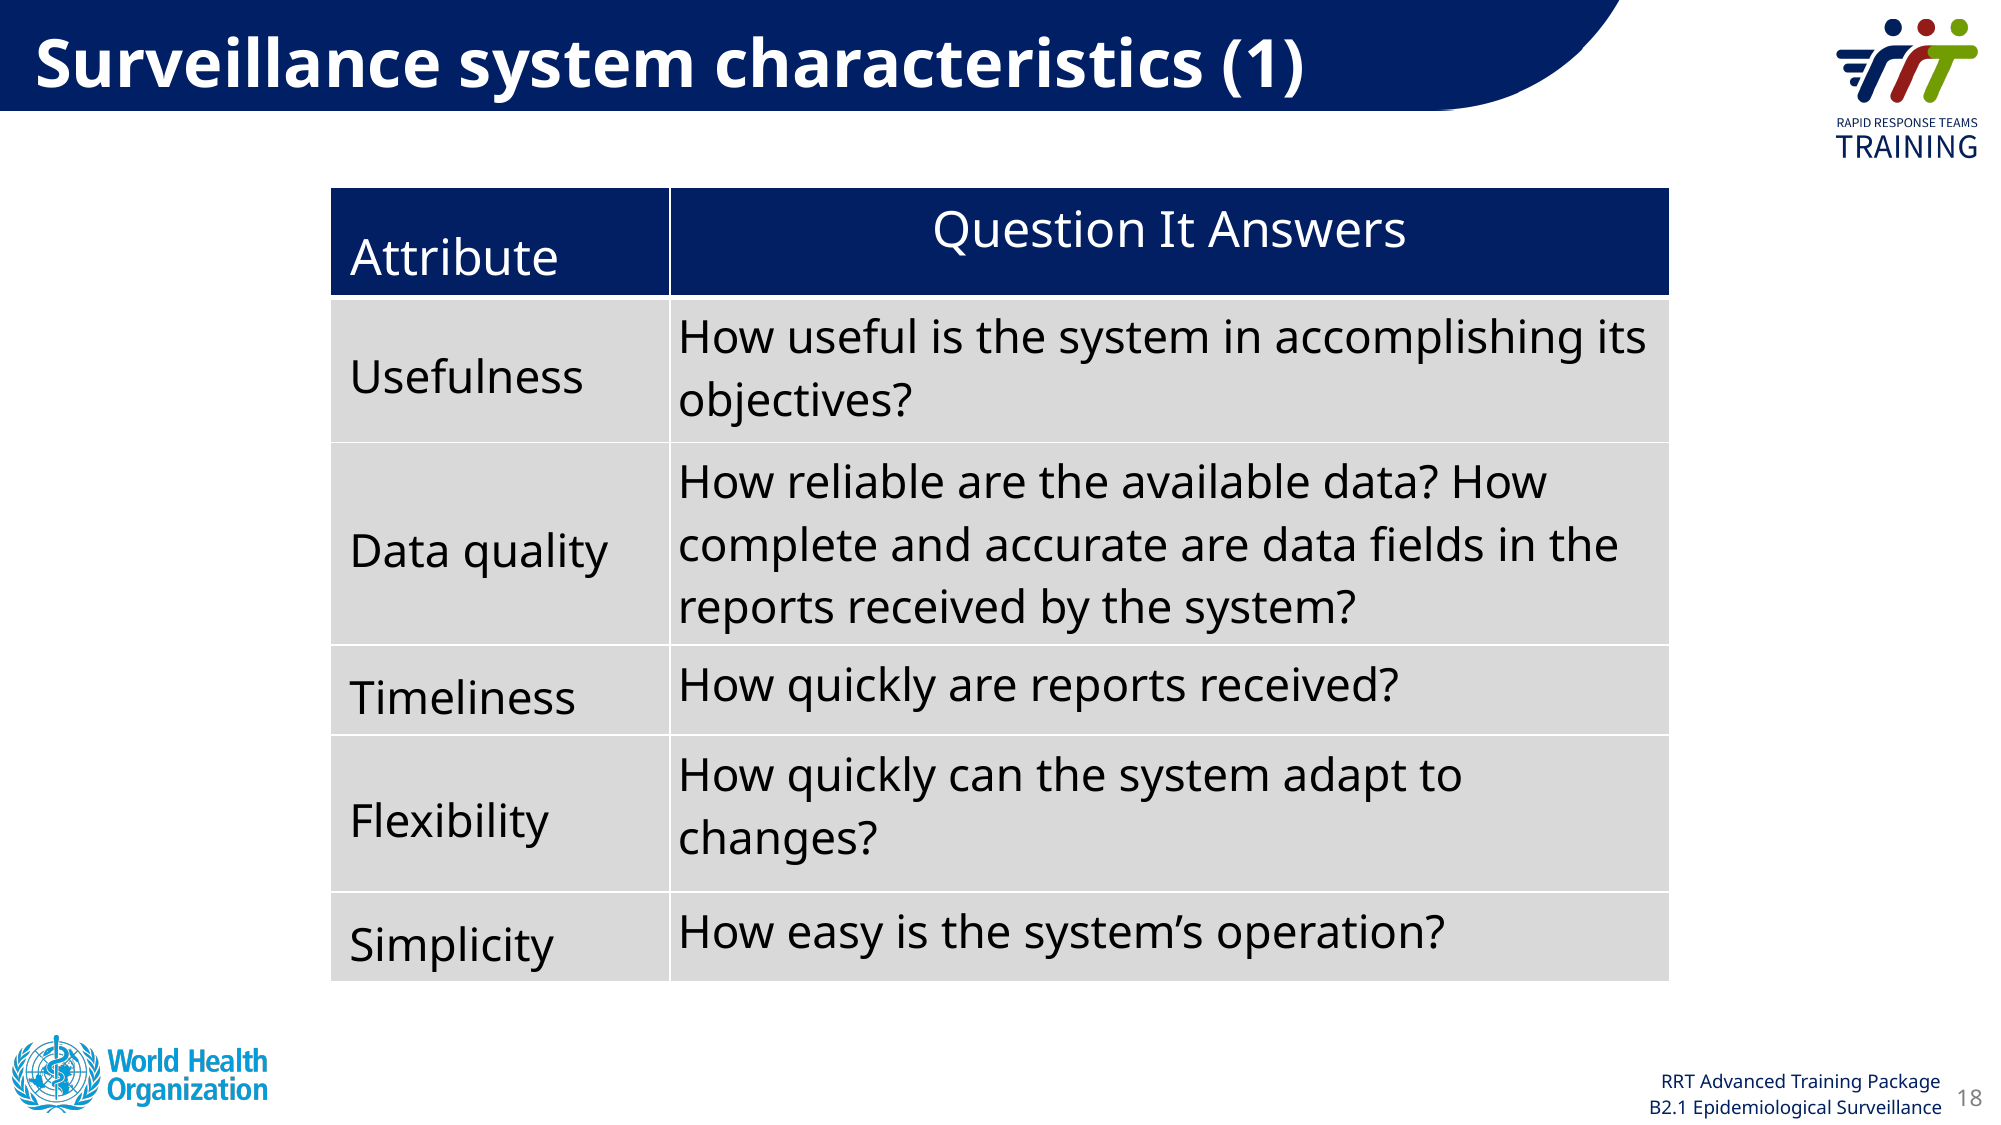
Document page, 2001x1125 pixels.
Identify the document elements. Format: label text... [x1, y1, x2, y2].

table_cell Usefulness [331, 300, 669, 442]
picture [0, 0, 1646, 111]
picture [58, 1050, 64, 1058]
title Surveillance system characteristics (1) [9, 12, 1718, 120]
table_cell Timeliness [331, 646, 669, 734]
table_cell Simplicity [331, 893, 669, 981]
table_header Attribute [331, 188, 669, 295]
picture [12, 1083, 48, 1113]
table_cell How useful is the system in accomplishing its objectives? [671, 300, 1669, 442]
table_header Question It Answers [671, 188, 1669, 295]
table_cell Data quality [331, 443, 669, 644]
table_cell Flexibility [331, 736, 669, 891]
table_cell How reliable are the available data? How complete and accurate are data fields in the reports received by the system? [671, 443, 1669, 644]
picture [1835, 19, 1978, 167]
table_cell How quickly can the system adapt to changes? [671, 736, 1669, 891]
table_cell How quickly are reports received? [671, 646, 1669, 734]
table_cell How easy is the system’s operation? [671, 893, 1669, 981]
picture [12, 1035, 267, 1113]
